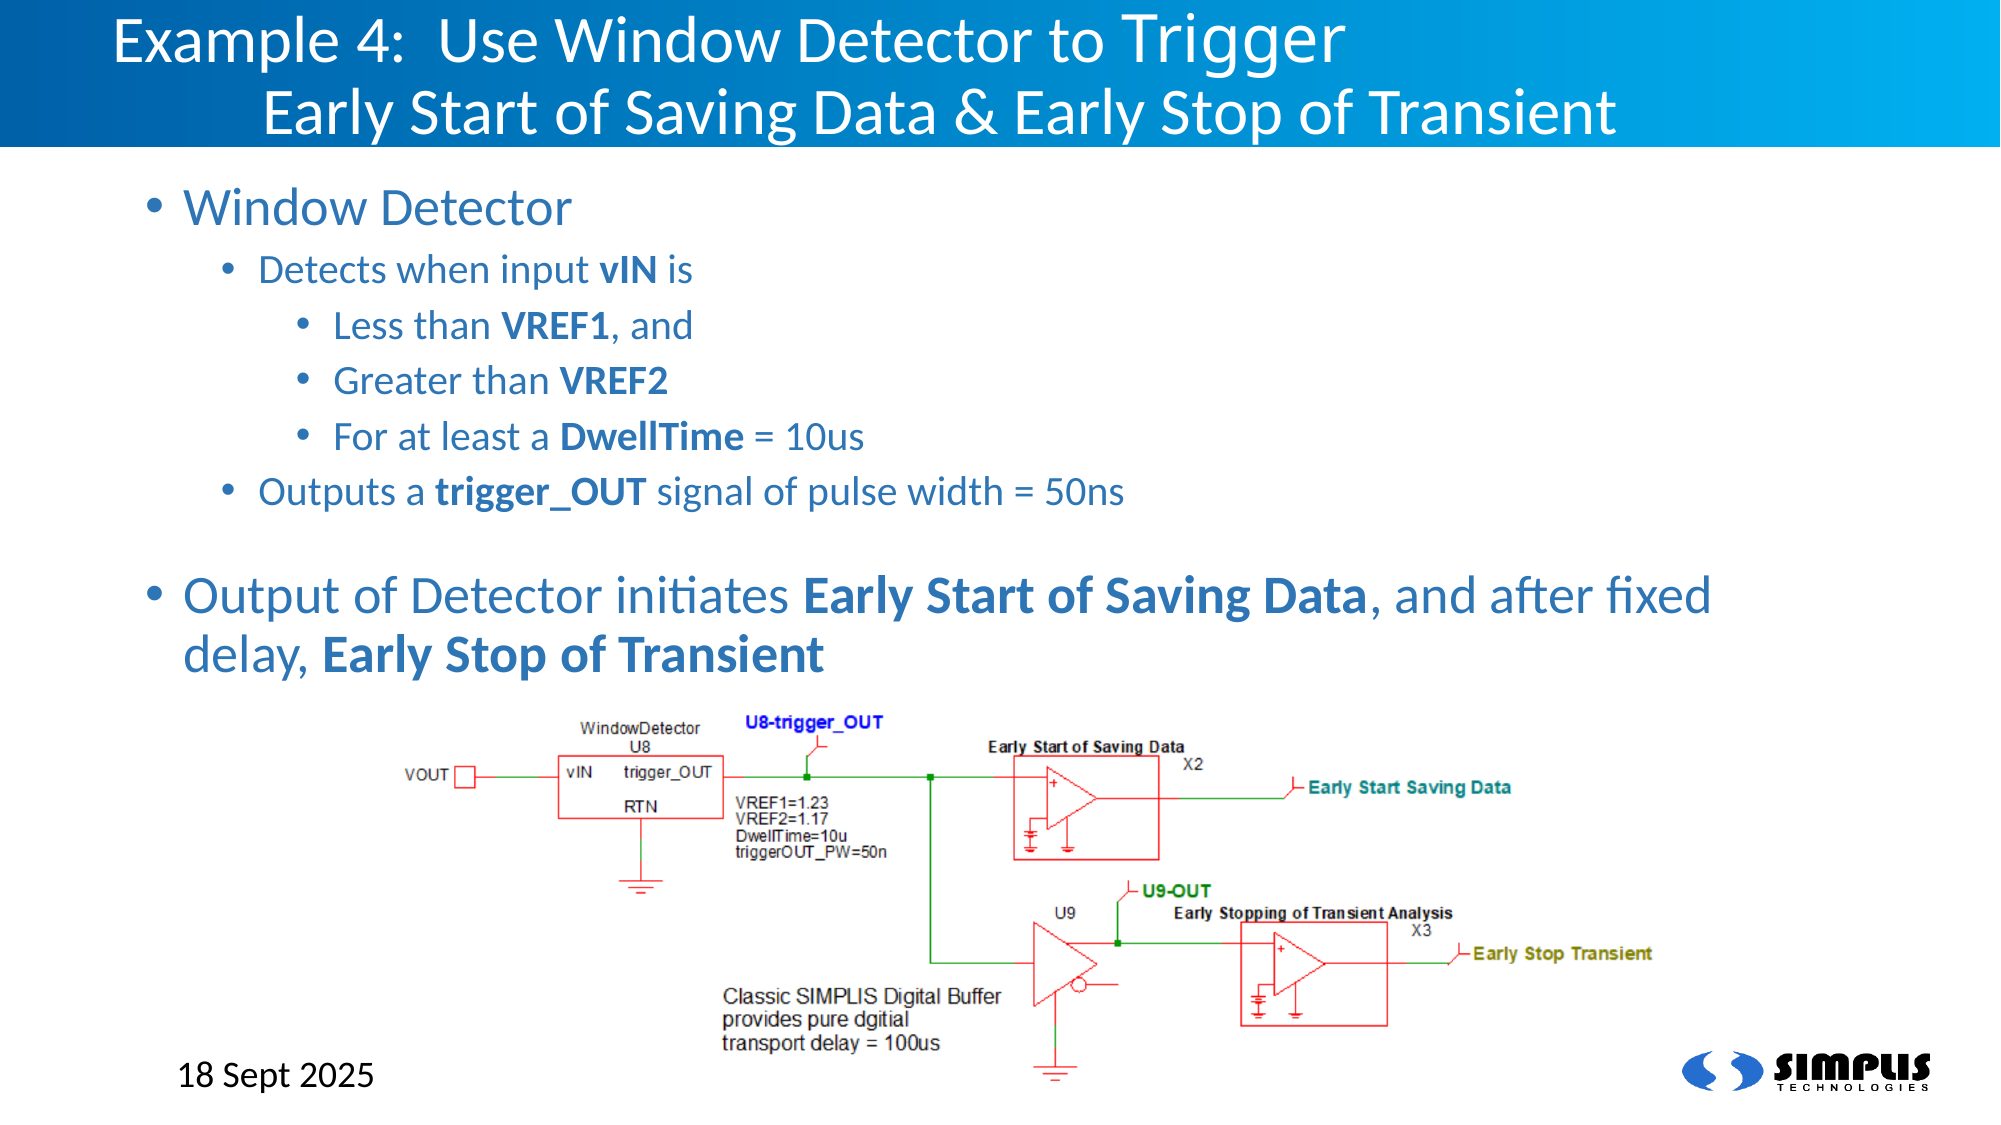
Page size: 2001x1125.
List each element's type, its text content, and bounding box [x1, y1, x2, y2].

picture [1863, 1051, 1930, 1091]
text_box 18 Sept 2025 [161, 1042, 612, 1103]
slide_number 7 [1412, 1042, 1863, 1103]
text_box Example 4: Use Window Detector to Trigger Early Start of Saving Data & Early Stop of Transient [97, 0, 2000, 150]
list Window Detector Detects when input vIN is Less than VREF1, and Greater than VREF2 For at least a DwellTime = 10us Outputs a trigger_OUT signal of pulse width = 50ns Output of Detector initiates Early Start of Saving Data, and after fixed delay, Early Stop of Transient [131, 171, 1857, 678]
picture [394, 709, 1657, 1091]
